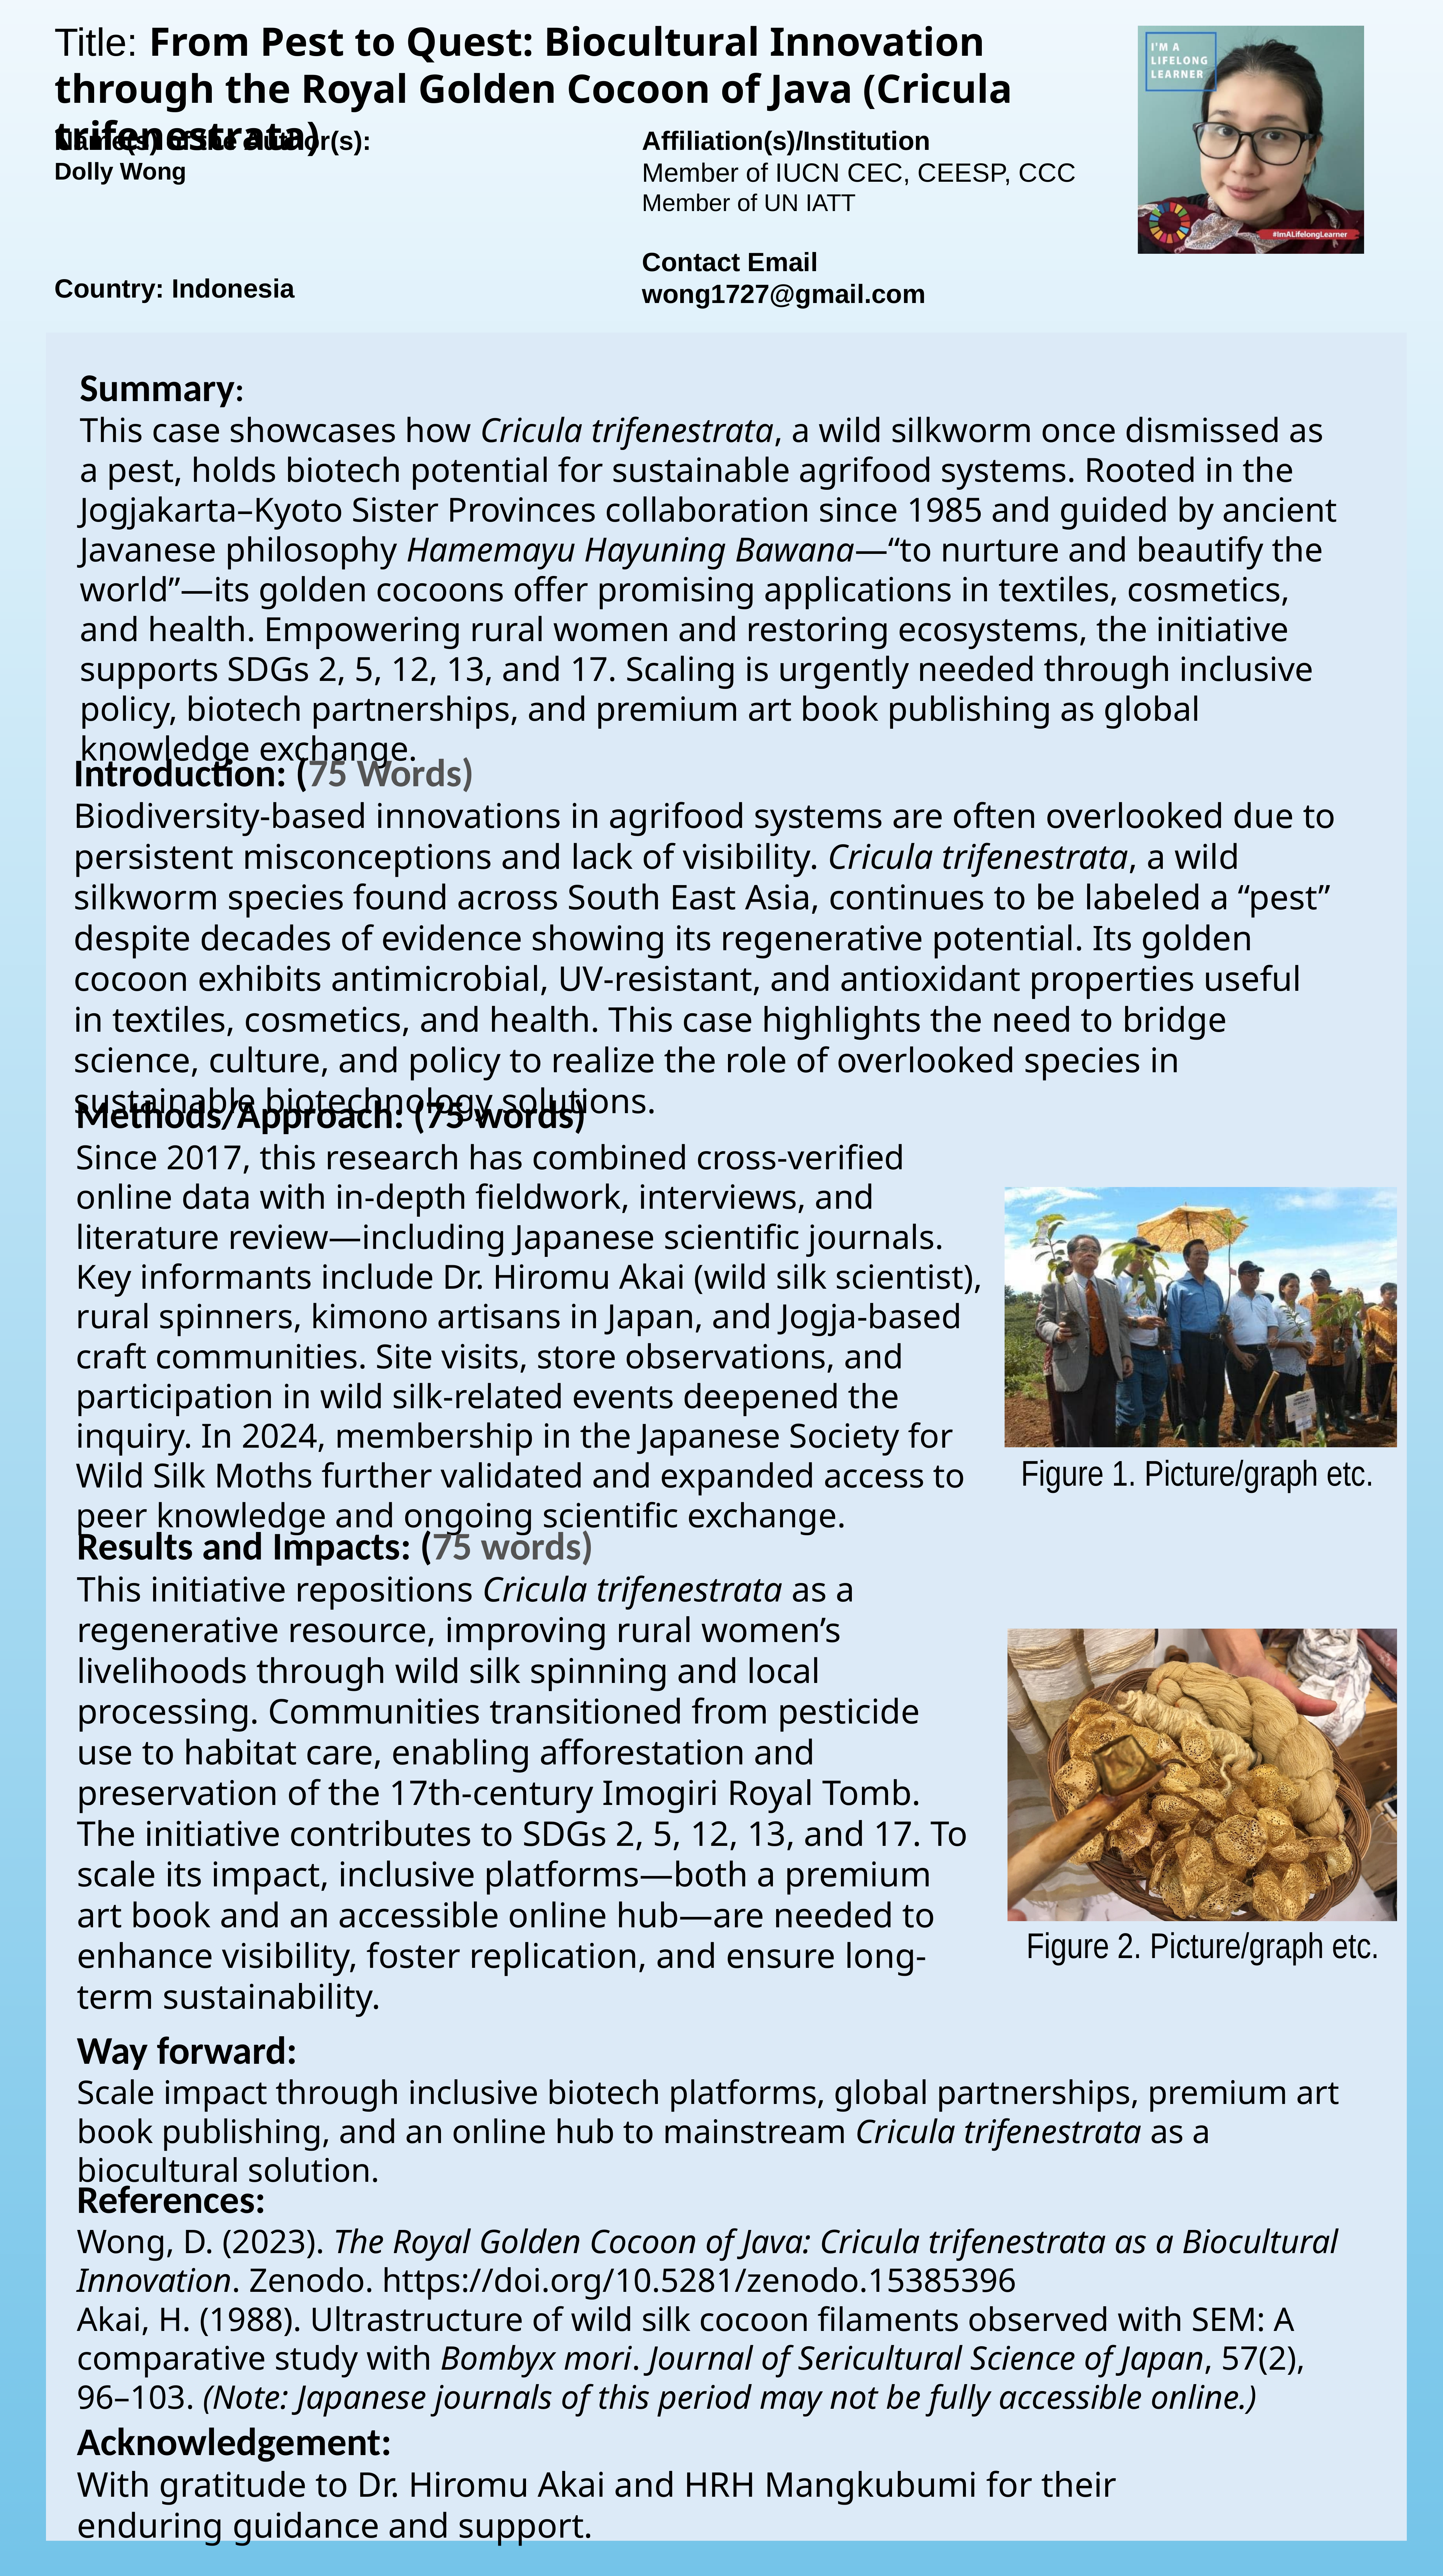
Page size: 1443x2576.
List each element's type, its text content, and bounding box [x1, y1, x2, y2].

picture [1138, 25, 1364, 254]
picture [1007, 1629, 1397, 1921]
text_box Affiliation(s)/Institution Member of IUCN CEC, CEESP, CCC Member of UN IATT Contact Email wong1727@gmail.com [636, 121, 1119, 332]
text_box Name(s) of the Author(s): Dolly Wong Country: Indonesia [49, 121, 581, 306]
picture [1004, 1187, 1397, 1447]
text_box Title: From Pest to Quest: Biocultural Innovation through the Royal Golden Cocoon of Java (Cricula trifenestrata) [49, 14, 1157, 208]
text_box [46, 332, 1443, 2549]
